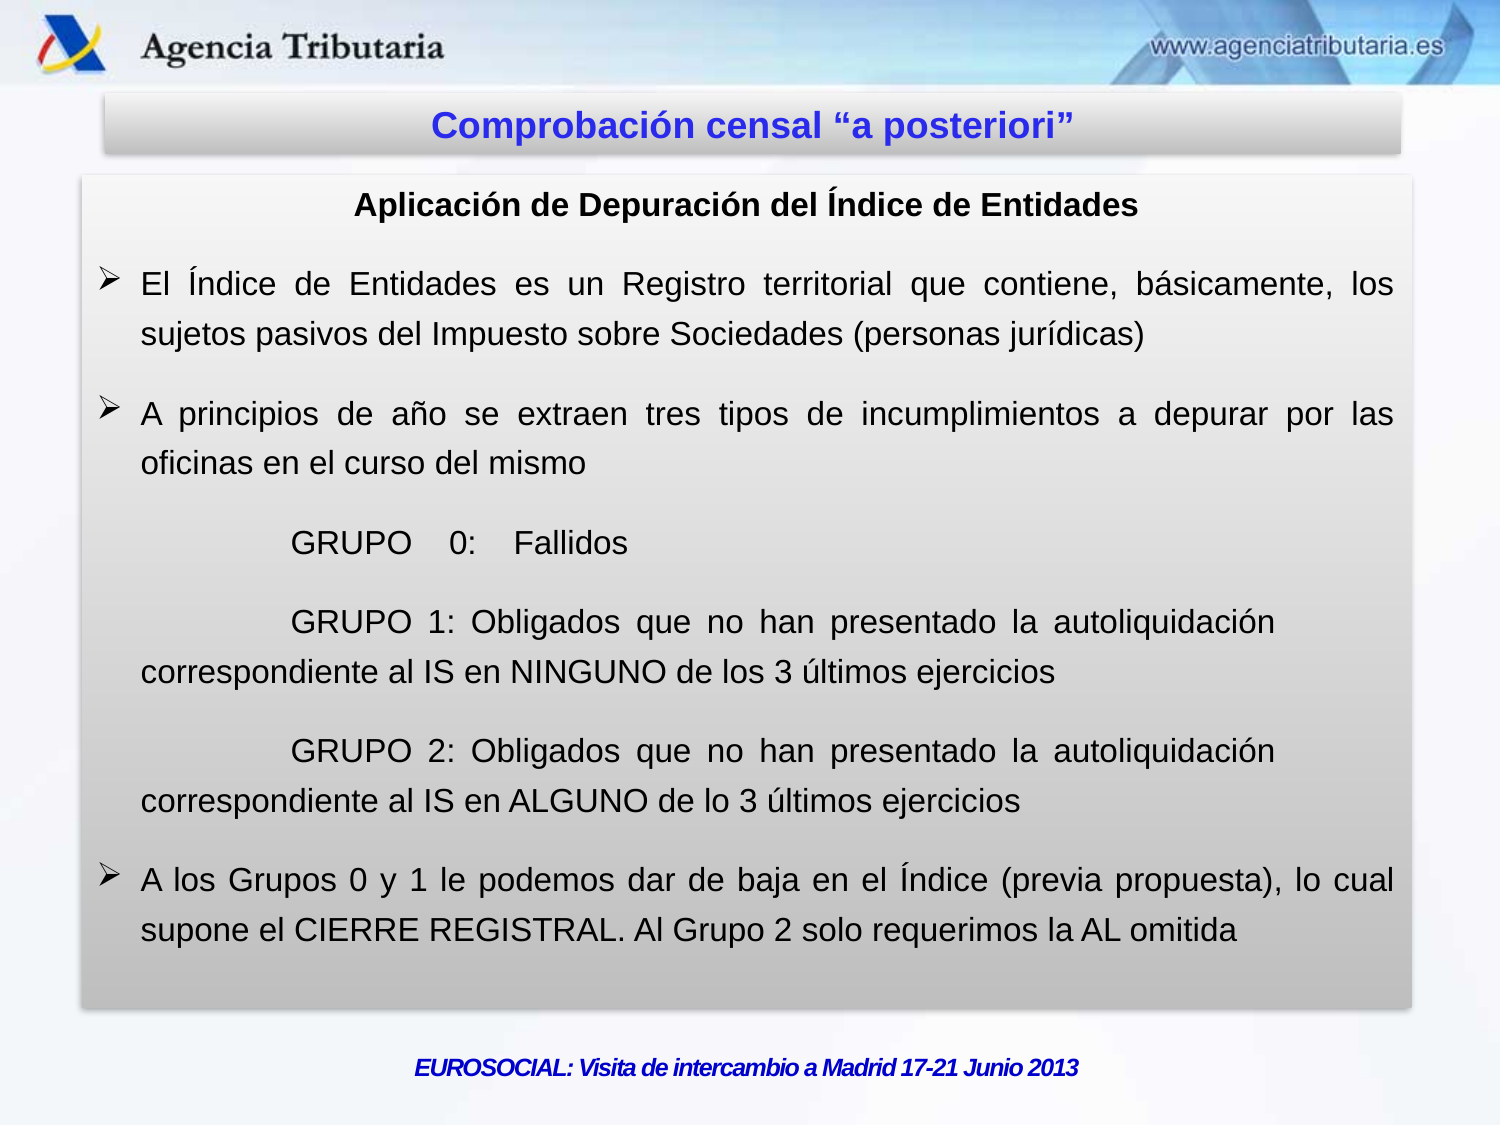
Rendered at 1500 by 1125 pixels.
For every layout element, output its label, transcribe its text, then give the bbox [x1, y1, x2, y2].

text_box EUROSOCIAL: Visita de intercambio a Madrid 17-21 Junio 2013 [46, 1044, 1454, 1090]
picture [0, 0, 1500, 1125]
text_box Comprobación censal “a posteriori” [105, 93, 1401, 154]
text_box Aplicación de Depuración del Índice de Entidades El Índice de Entidades es un Registro territorial que contiene, básicamente, los sujetos pasivos del Impuesto sobre Sociedades (personas jurídicas) A principios de año se extraen tres tipos de incumplimientos a depurar por las oficinas en el curso del mismo GRUPO 0: Fallidos GRUPO 1: Obligados que no han presentado la autoliquidación correspondiente al IS en NINGUNO de los 3 últimos ejercicios GRUPO 2: Obligados que no han presentado la autoliquidación correspondiente al IS en ALGUNO de lo 3 últimos ejercicios A los Grupos 0 y 1 le podemos dar de baja en el Índice (previa propuesta), lo cual supone el CIERRE REGISTRAL. Al Grupo 2 solo requerimos la AL omitida [81, 175, 1412, 1008]
